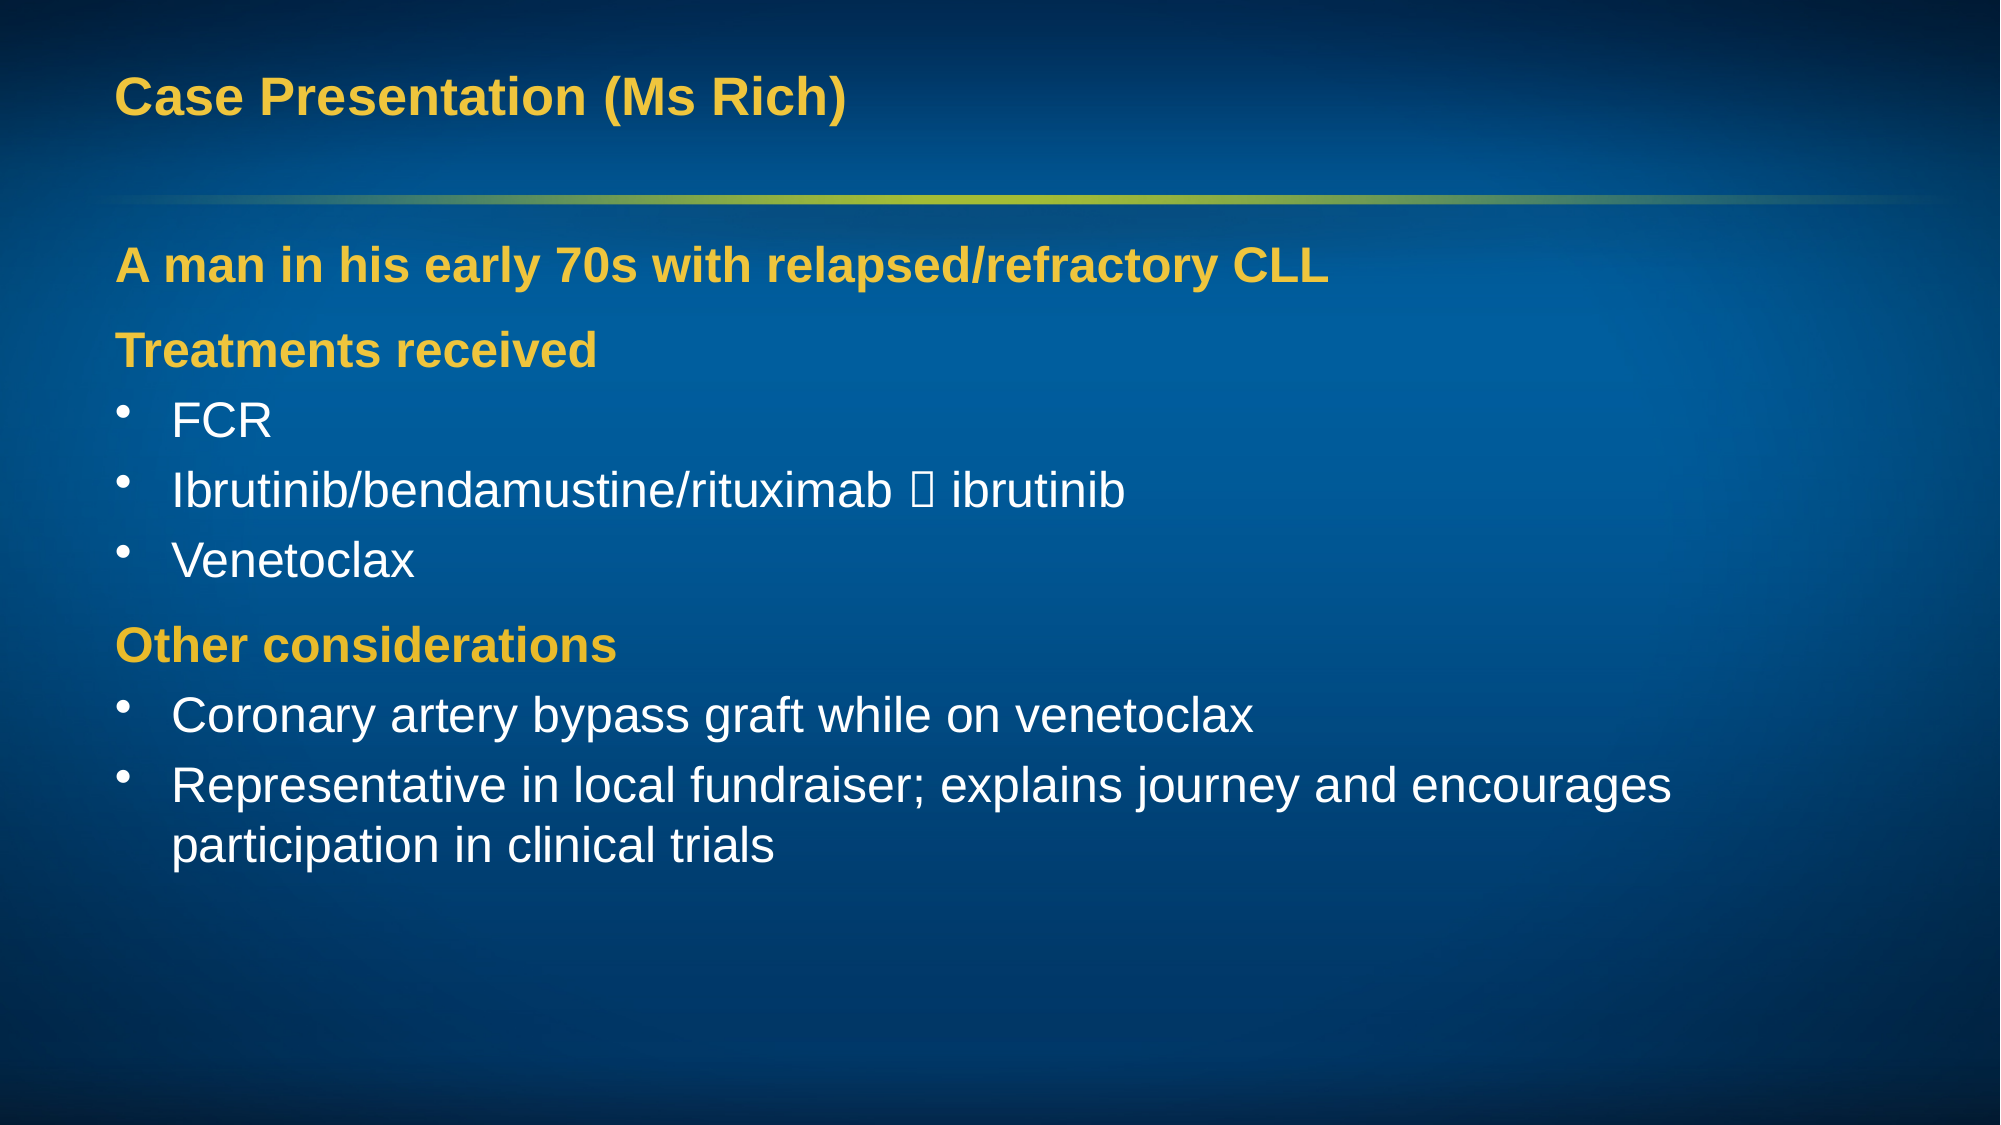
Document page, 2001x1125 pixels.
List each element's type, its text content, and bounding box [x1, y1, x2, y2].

picture [0, 0, 2000, 1125]
list A man in his early 70s with relapsed/refractory CLL Treatments received FCR Ibrutinib/bendamustine/rituximab  ibrutinib Venetoclax Other considerations Coronary artery bypass graft while on venetoclax Representative in local fundraiser; explains journey and encourages participation in clinical trials [99, 224, 1900, 1050]
title Case Presentation (Ms Rich) [99, 0, 1900, 188]
